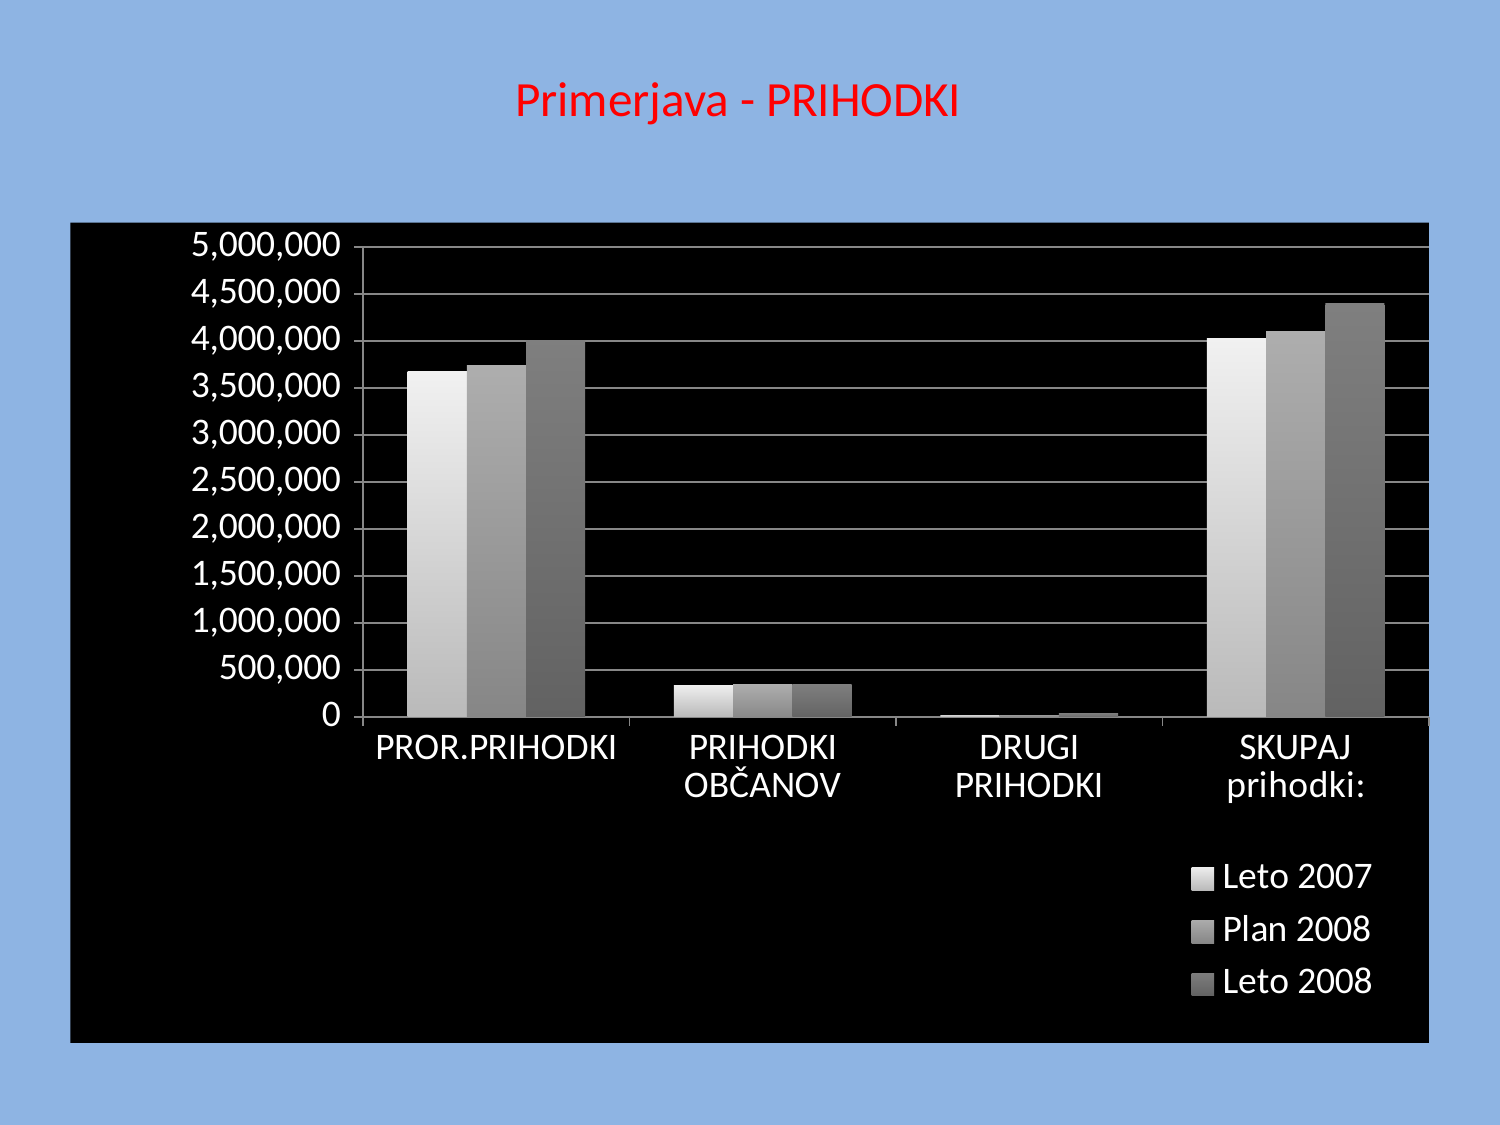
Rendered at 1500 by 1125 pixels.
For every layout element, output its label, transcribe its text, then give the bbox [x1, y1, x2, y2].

title Primerjava - PRIHODKI [175, 58, 1301, 200]
chart [70, 222, 1430, 1044]
